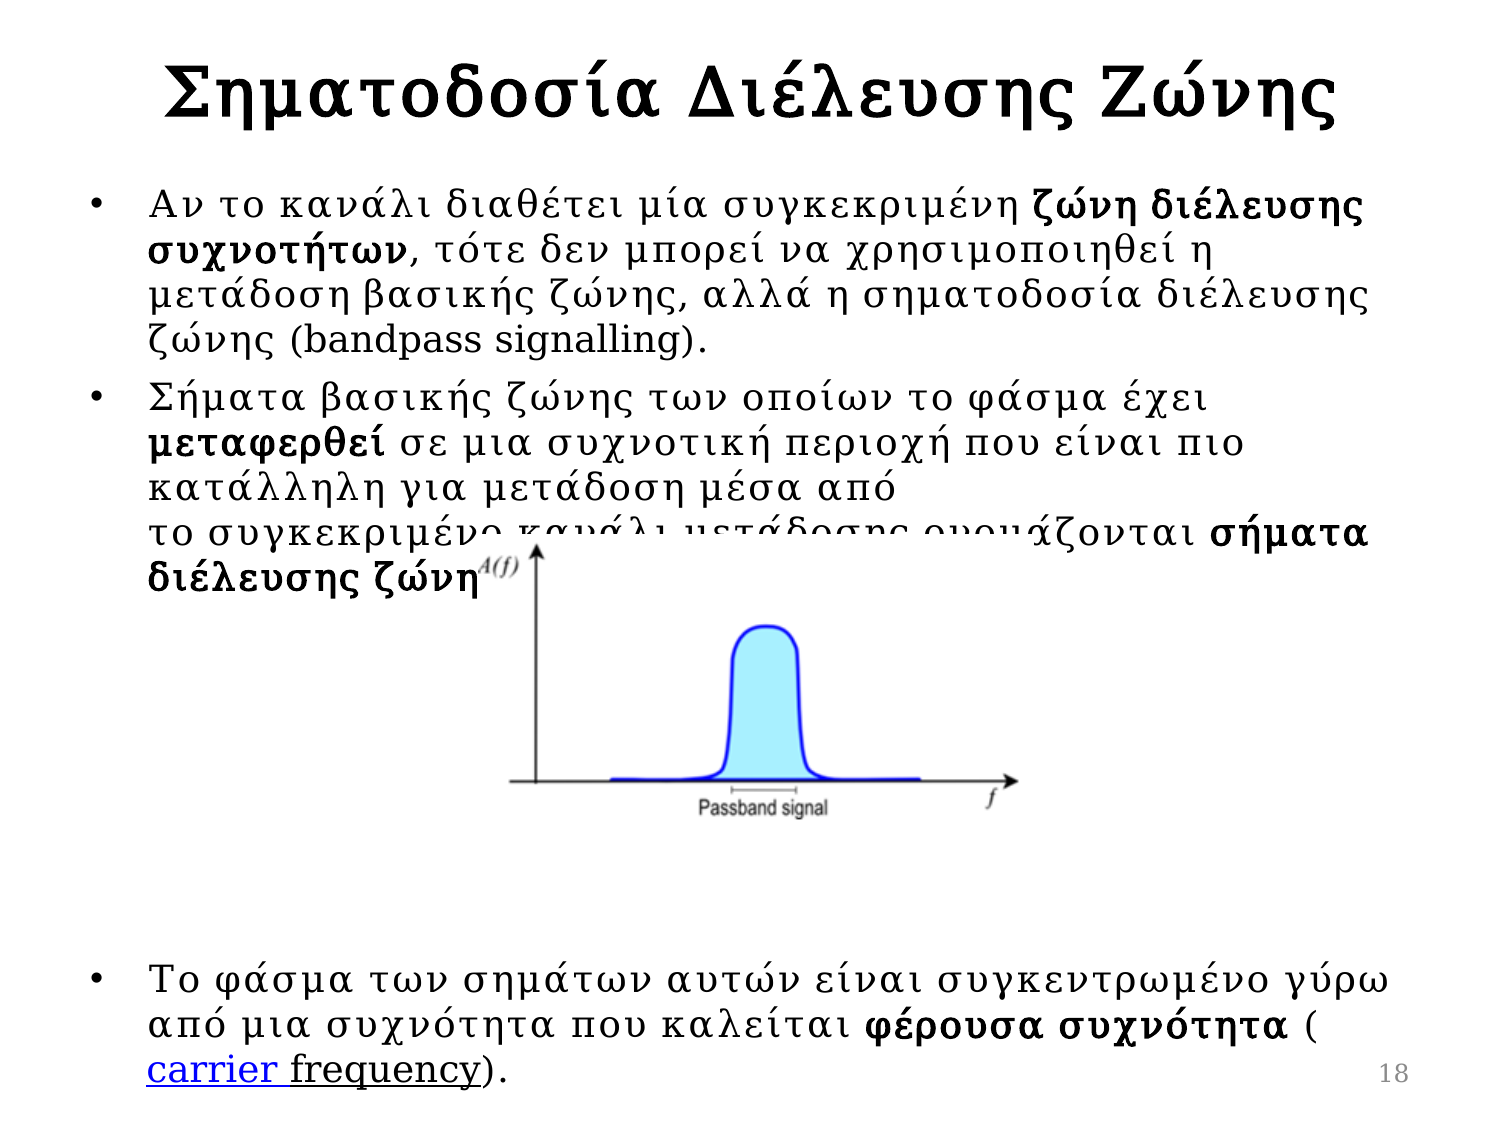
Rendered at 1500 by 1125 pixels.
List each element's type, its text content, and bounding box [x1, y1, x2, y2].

slide_number 18 [1222, 1042, 1425, 1103]
list Αν το κανάλι διαθέτει μία συγκεκριμένη ζώνη διέλευσης συχνοτήτων, τότε δεν μπορεί να χρησιμοποιηθεί η μετάδοση βασικής ζώνης, αλλά η σηματοδοσία διέλευσης ζώνης (bandpass signalling). Σήματα βασικής ζώνης των οποίων το φάσμα έχει μεταφερθεί σε μια συχνοτική περιοχή που είναι πιο κατάλληλη για μετάδοση μέσα από το συγκεκριμένο κανάλι μετάδοσης ονομάζονται σήματα διέλευσης ζώνης (passband signals). Το φάσμα των σημάτων αυτών είναι συγκεντρωμένο γύρω από μια συχνότητα που καλείται φέρουσα συχνότητα (carrier frequency). [75, 172, 1425, 1071]
title Σηματοδοσία Διέλευσης Ζώνης [75, 19, 1425, 159]
picture [478, 533, 1035, 835]
